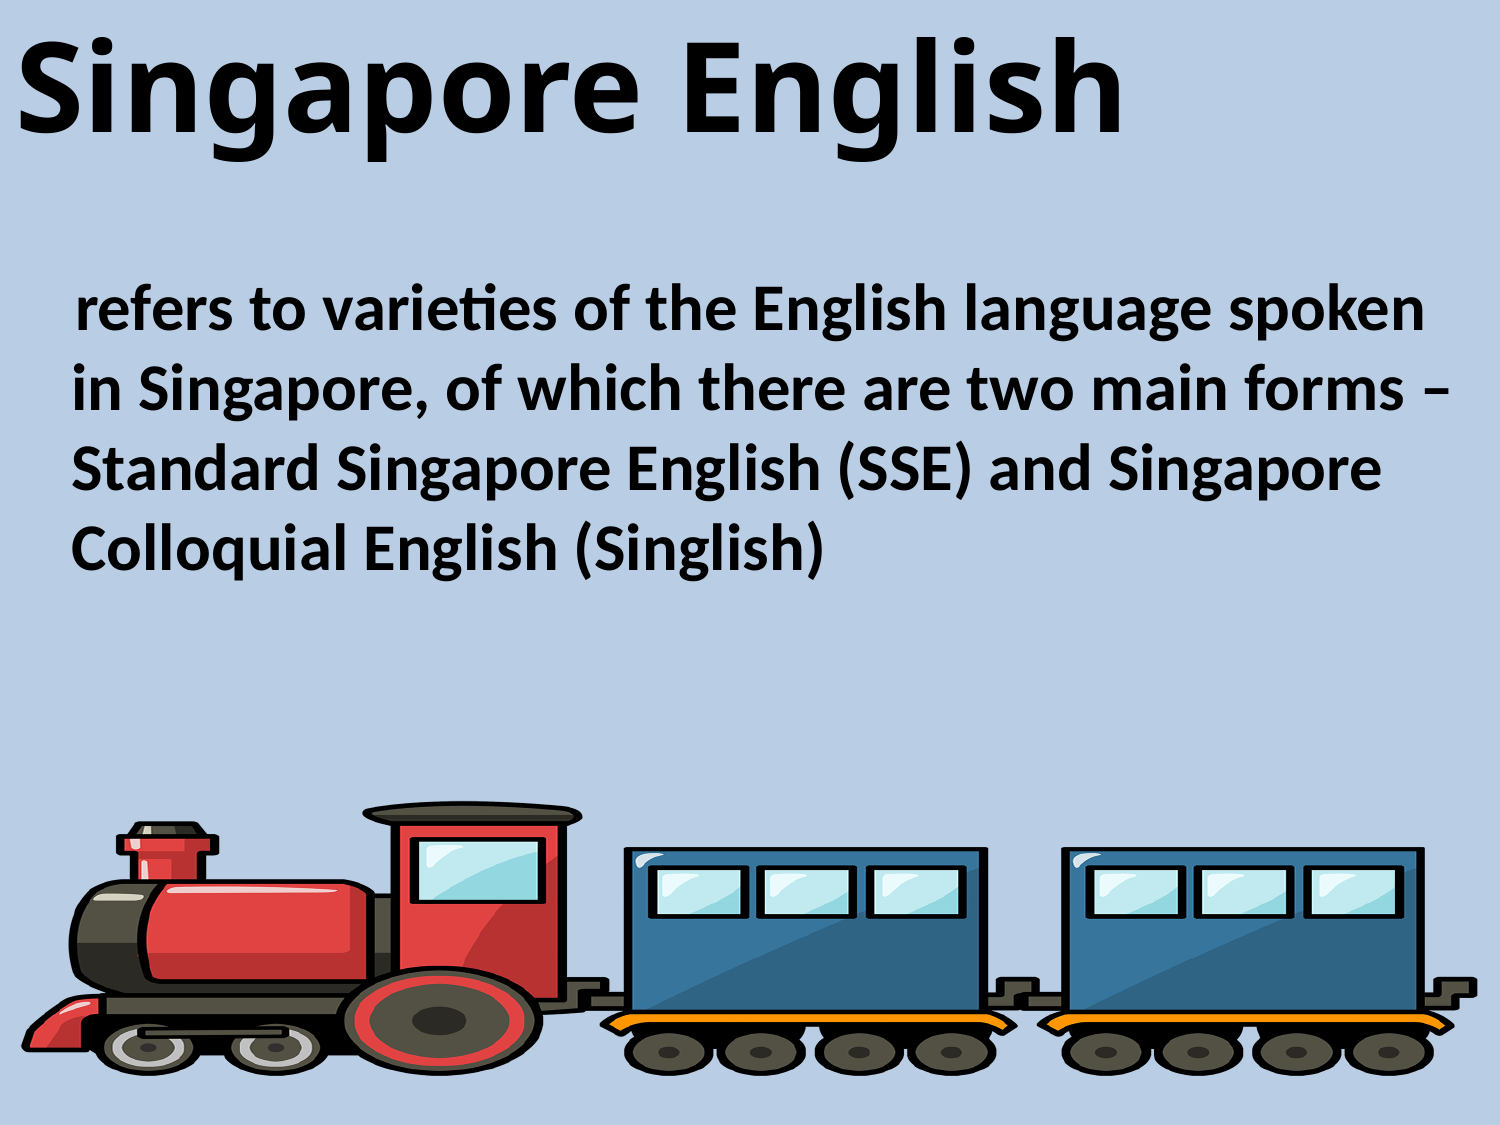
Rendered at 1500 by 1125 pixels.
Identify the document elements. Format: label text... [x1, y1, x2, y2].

picture [0, 737, 1500, 1125]
list Singapore English refers to varieties of the English language spoken in Singapore, of which there are two main forms – Standard Singapore English (SSE) and Singapore Colloquial English (Singlish) [0, 0, 1500, 736]
